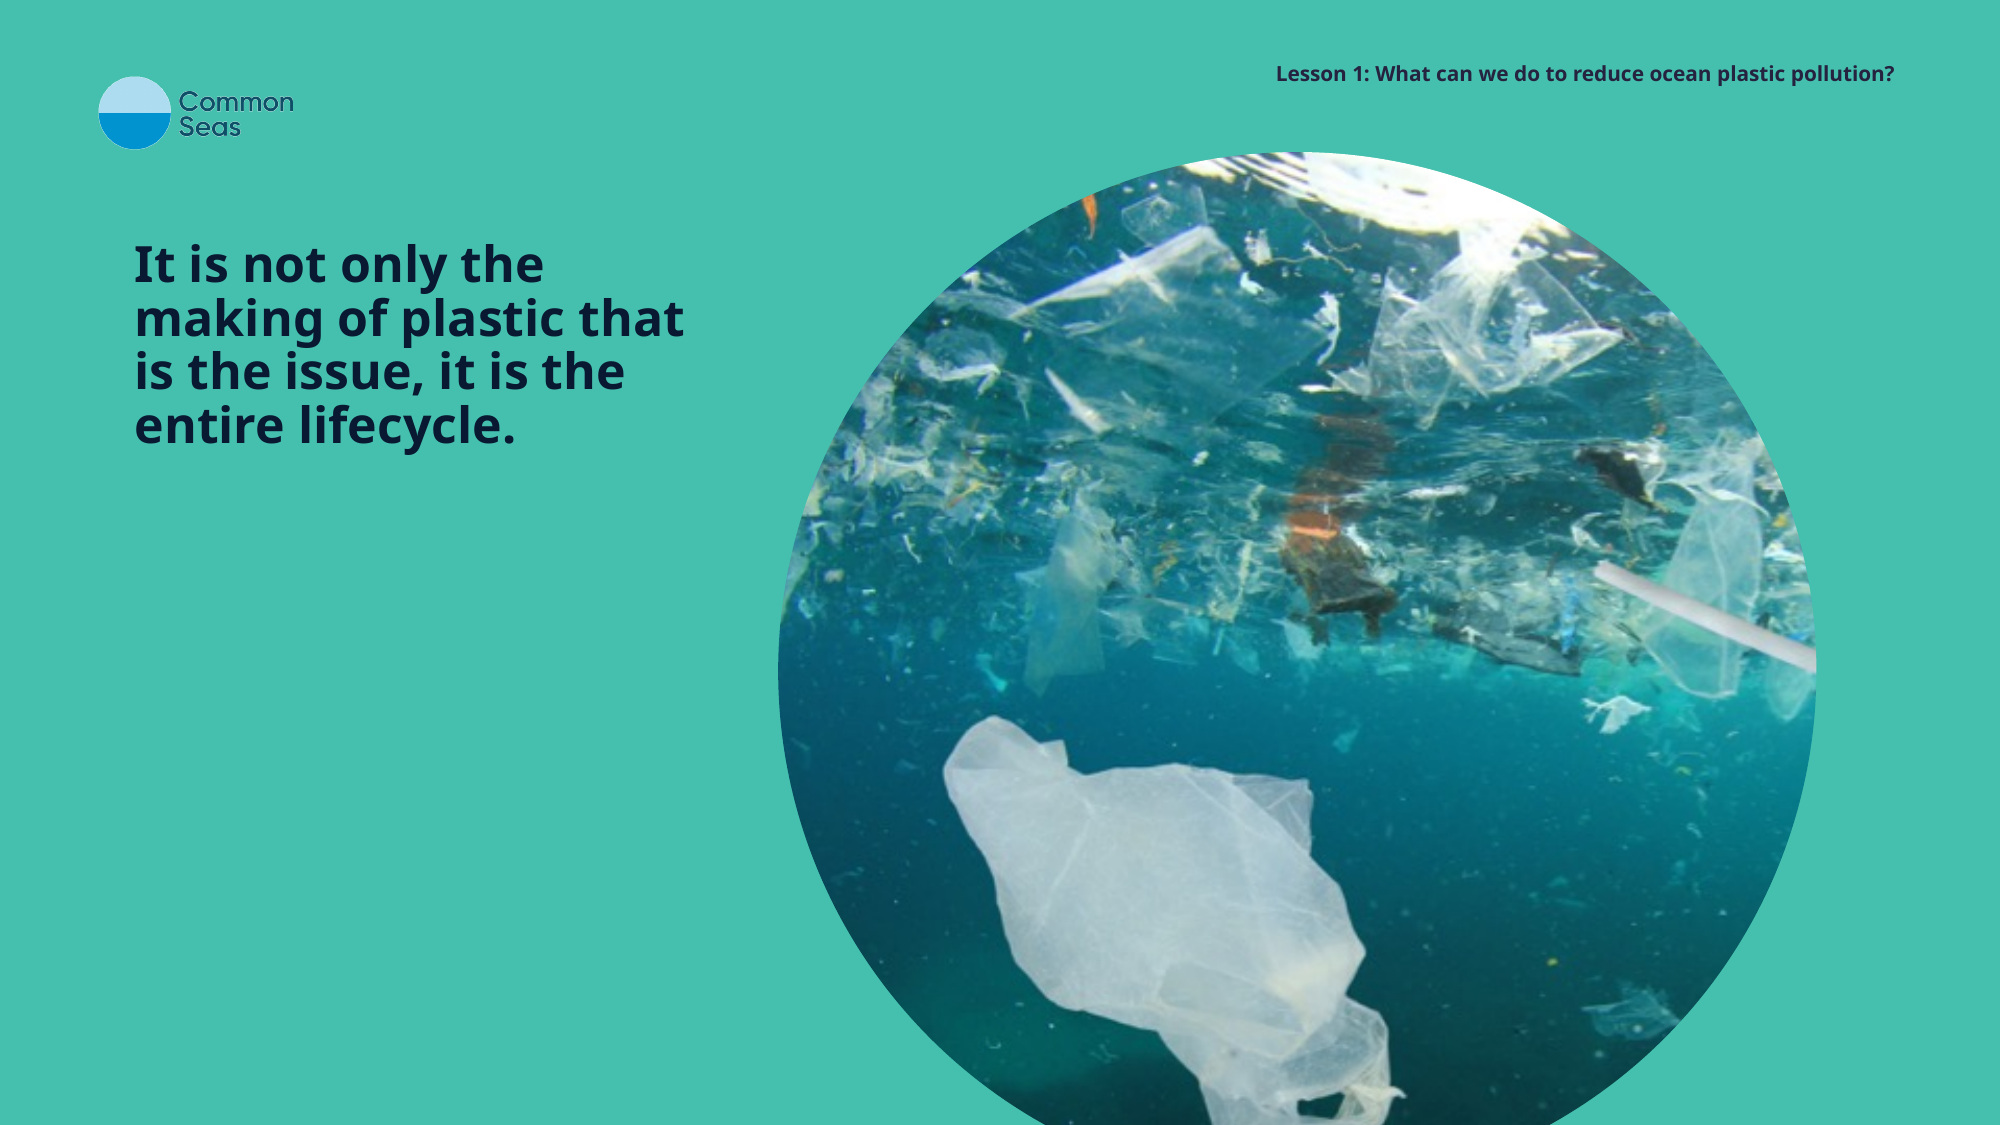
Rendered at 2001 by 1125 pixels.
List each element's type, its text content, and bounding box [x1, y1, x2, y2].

picture [91, 74, 301, 153]
list It is not only the making of plastic that is the issue, it is the entire lifecycle. [126, 231, 735, 885]
text_box [778, 152, 1817, 1125]
title Lesson 1: What can we do to reduce ocean plastic pollution? [1264, 51, 1909, 98]
